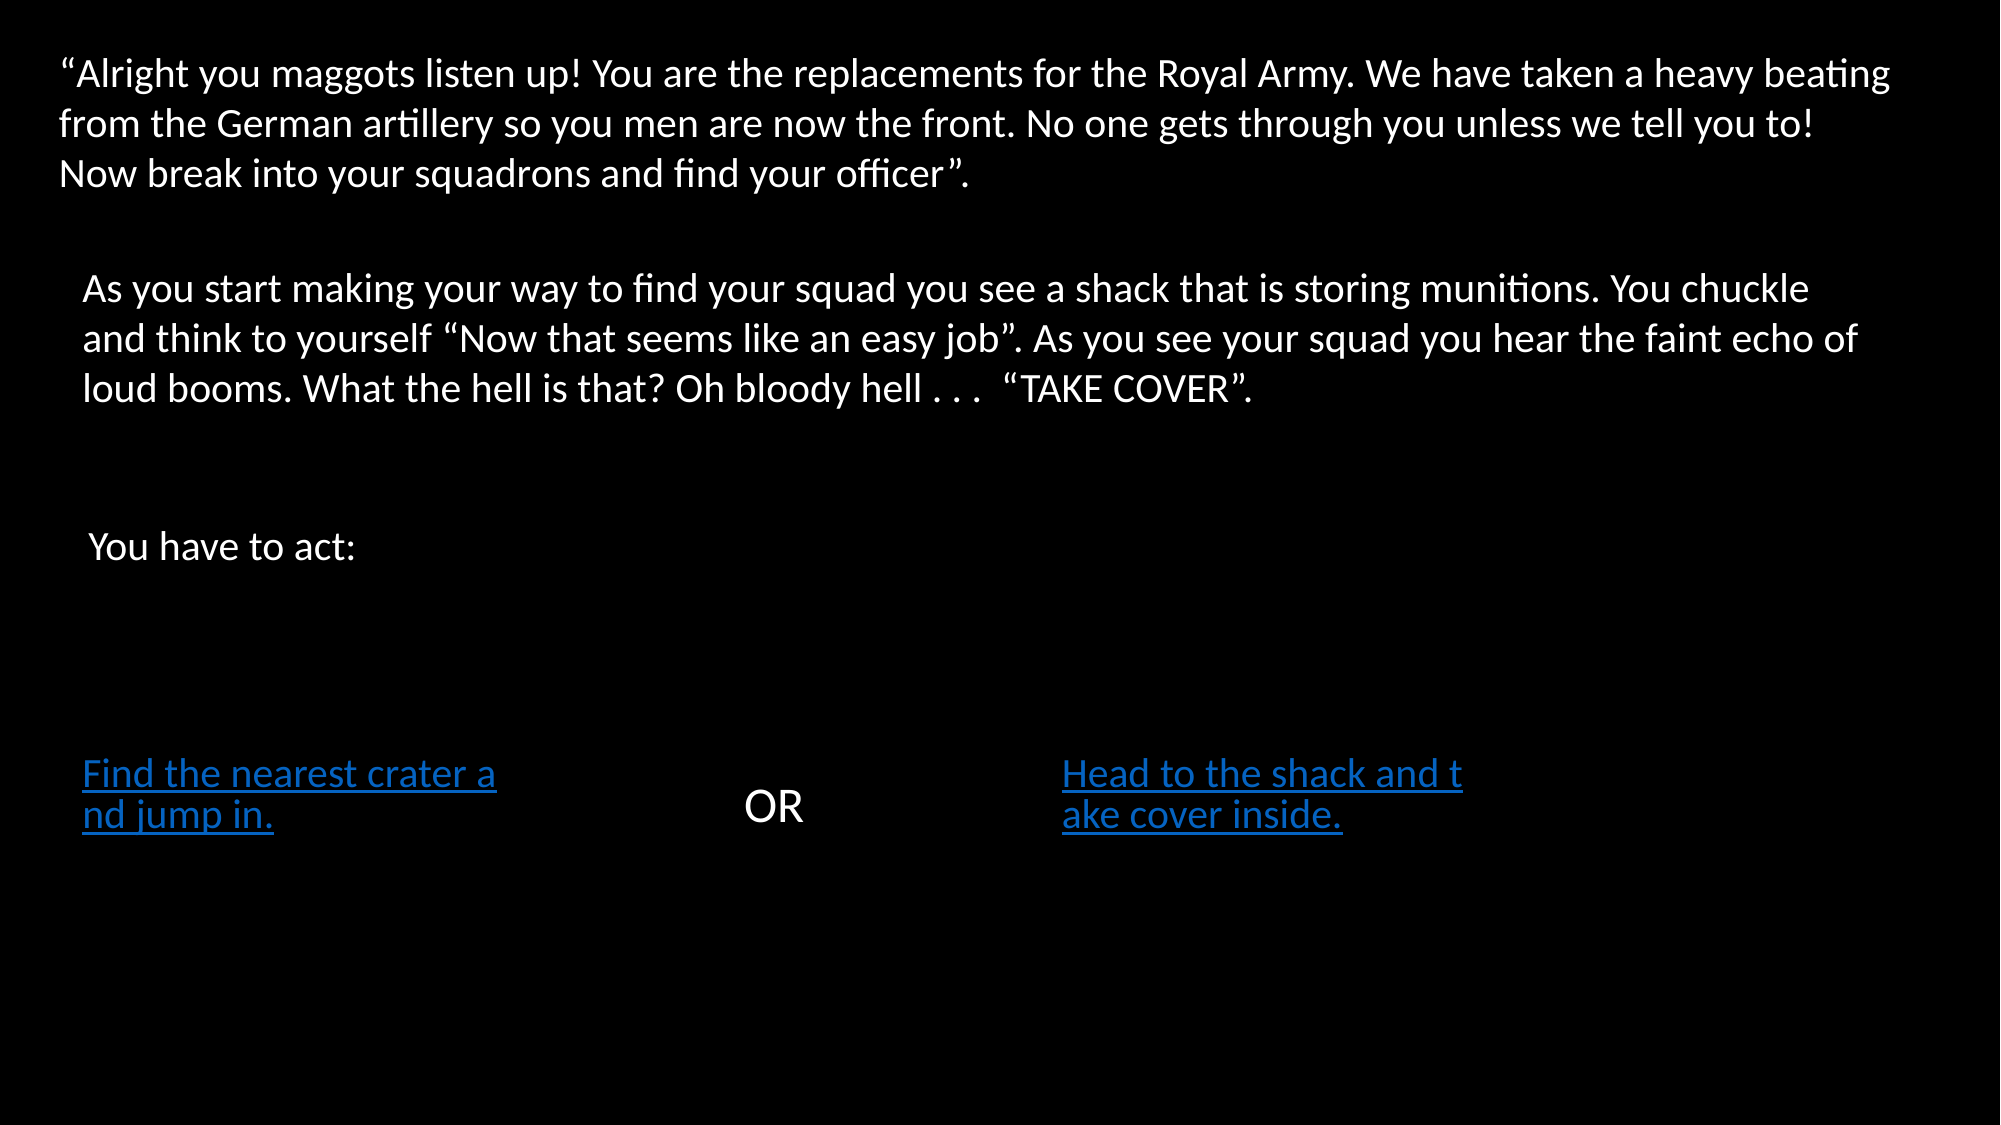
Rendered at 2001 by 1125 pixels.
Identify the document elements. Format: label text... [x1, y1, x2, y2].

text_box Head to the shack and take cover inside. [1047, 738, 1486, 803]
text_box Find the nearest crater and jump in. [67, 738, 527, 803]
text_box OR [729, 764, 871, 840]
text_box As you start making your way to find your squad you see a shack that is storing munitions. You chuckle and think to yourself “Now that seems like an easy job”. As you see your squad you hear the faint echo of loud booms. What the hell is that? Oh bloody hell . . . “TAKE COVER”. [67, 252, 1894, 418]
text_box You have to act: [73, 511, 1915, 577]
text_box “Alright you maggots listen up! You are the replacements for the Royal Army. We have taken a heavy beating from the German artillery so you men are now the front. No one gets through you unless we tell you to! Now break into your squadrons and find your officer”. [44, 38, 1915, 203]
